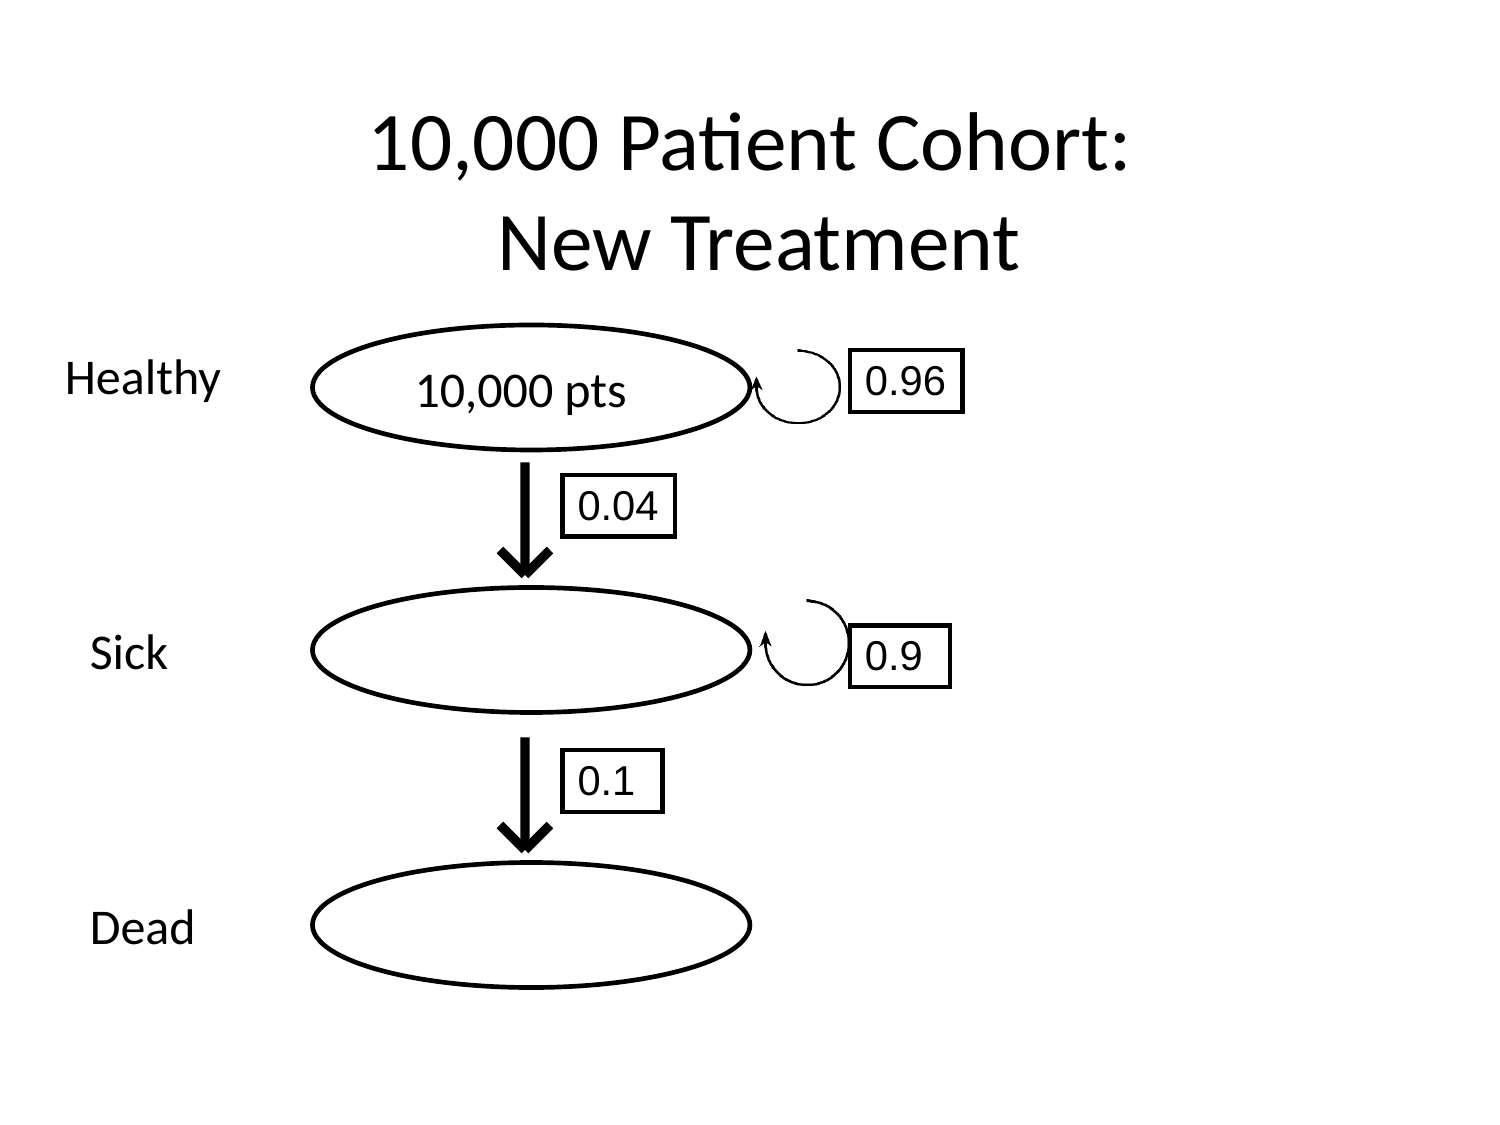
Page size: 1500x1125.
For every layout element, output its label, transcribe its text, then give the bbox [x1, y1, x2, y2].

table_header 0.9 [854, 628, 948, 685]
text_box [312, 587, 750, 713]
text_box [312, 862, 750, 988]
text_box Dead [74, 887, 238, 963]
text_box 10,000 pts [399, 349, 700, 425]
picture [759, 599, 851, 687]
table_header 0.1 [565, 752, 660, 810]
table_header 0.04 [565, 477, 673, 534]
text_box Healthy [50, 337, 300, 413]
table_header 0.96 [852, 352, 960, 410]
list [749, 349, 841, 425]
text_box Sick [74, 612, 288, 688]
title 10,000 Patient Cohort: New Treatment [75, 75, 1425, 300]
text_box [312, 324, 744, 451]
